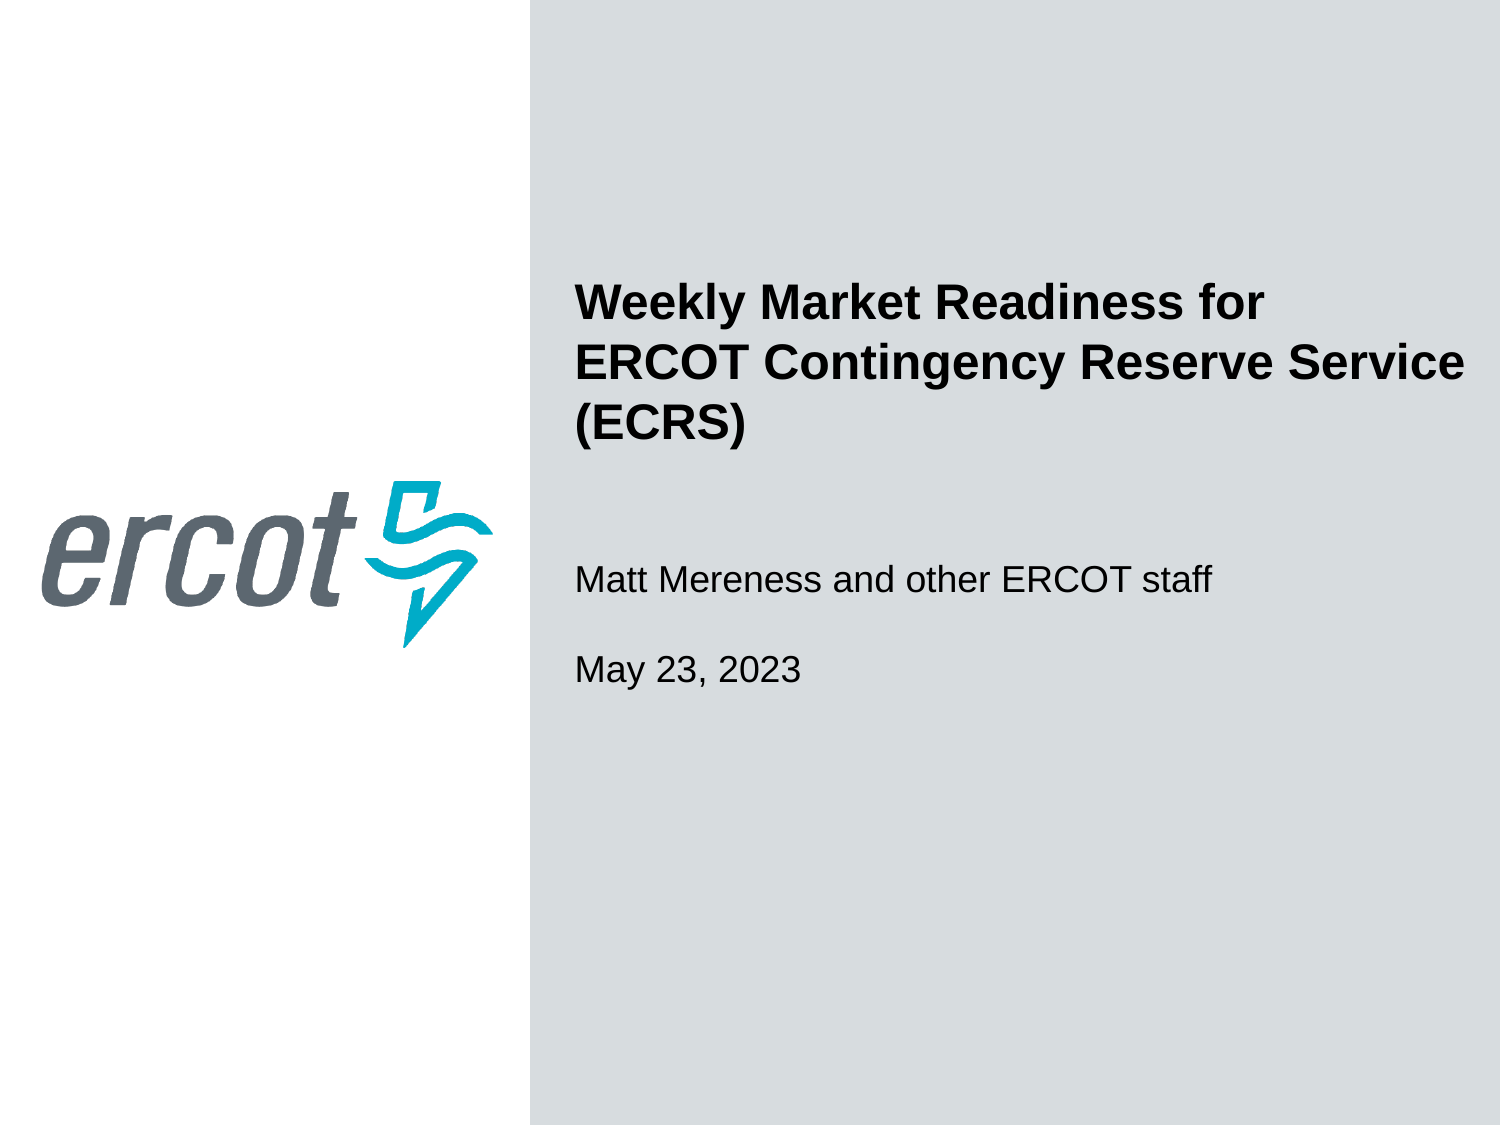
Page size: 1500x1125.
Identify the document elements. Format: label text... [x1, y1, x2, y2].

picture [32, 471, 501, 654]
text_box Weekly Market Readiness for ERCOT Contingency Reserve Service (ECRS) Matt Mereness and other ERCOT staff May 23, 2023 [559, 262, 1486, 743]
